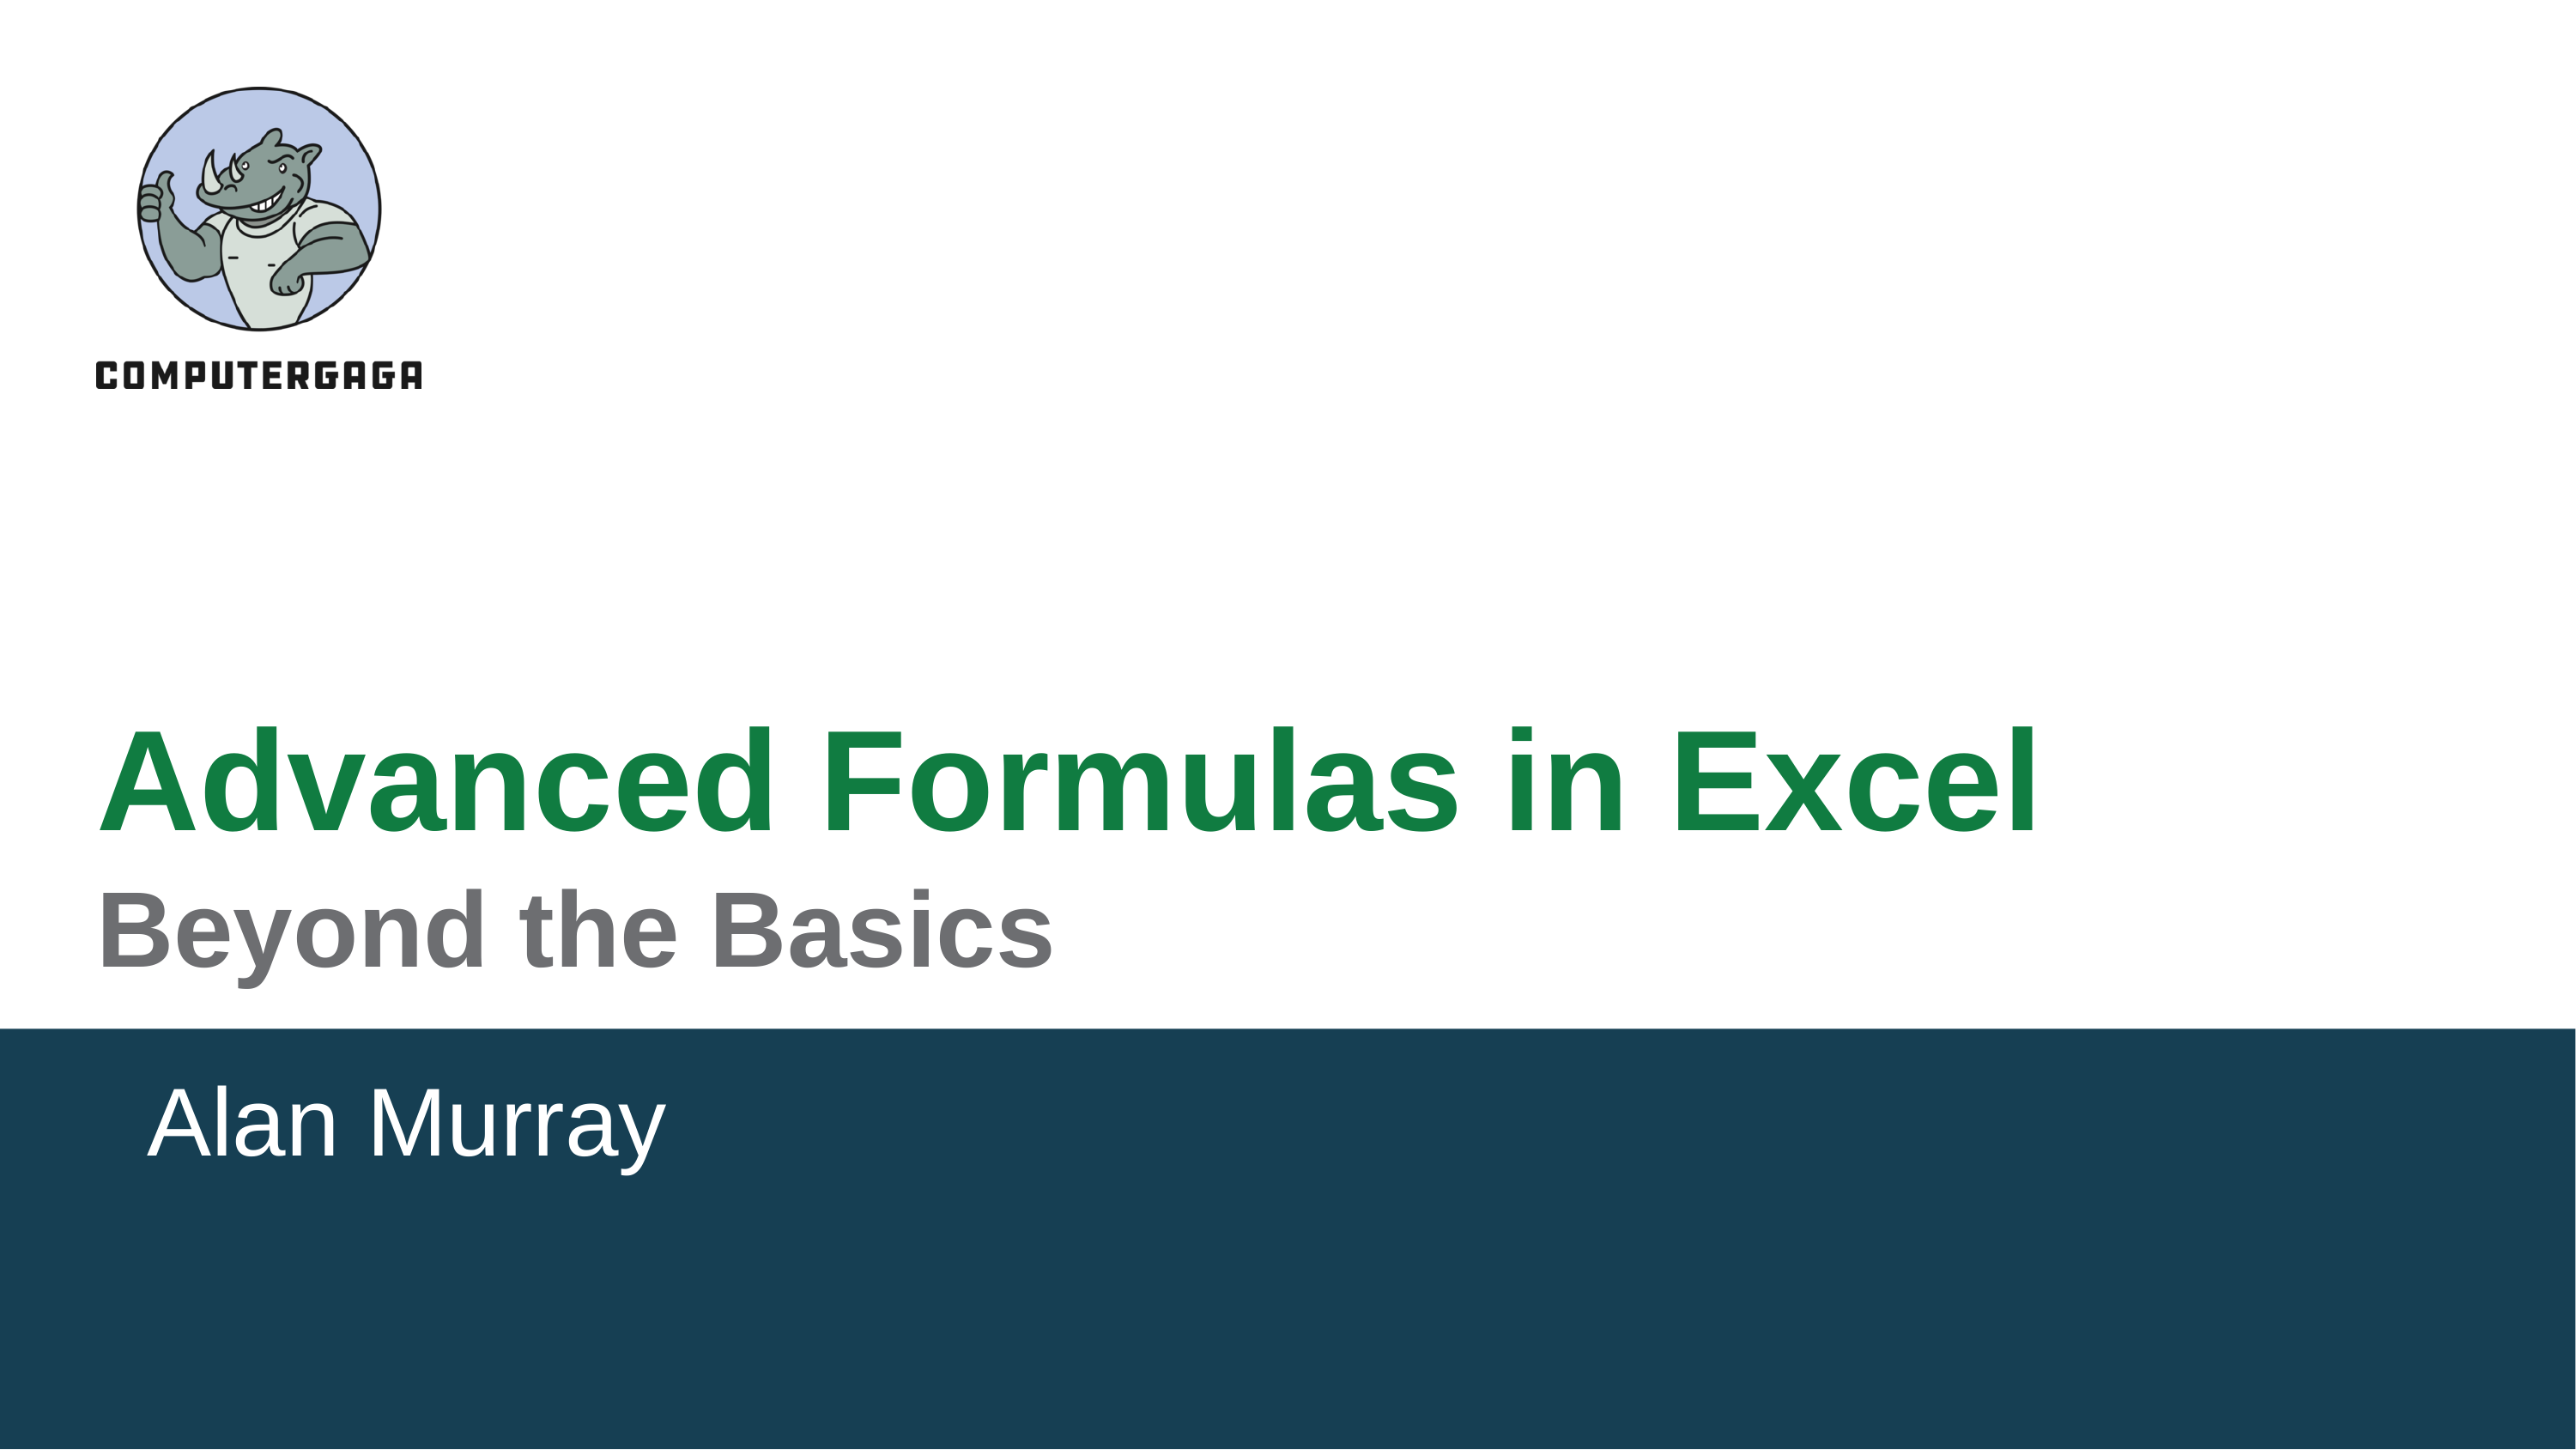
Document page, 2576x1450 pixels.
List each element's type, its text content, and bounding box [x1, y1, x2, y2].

title Advanced Formulas in Excel Beyond the Basics [96, 683, 2480, 989]
subtitle Alan Murray [96, 1028, 2480, 1333]
picture [96, 75, 421, 400]
